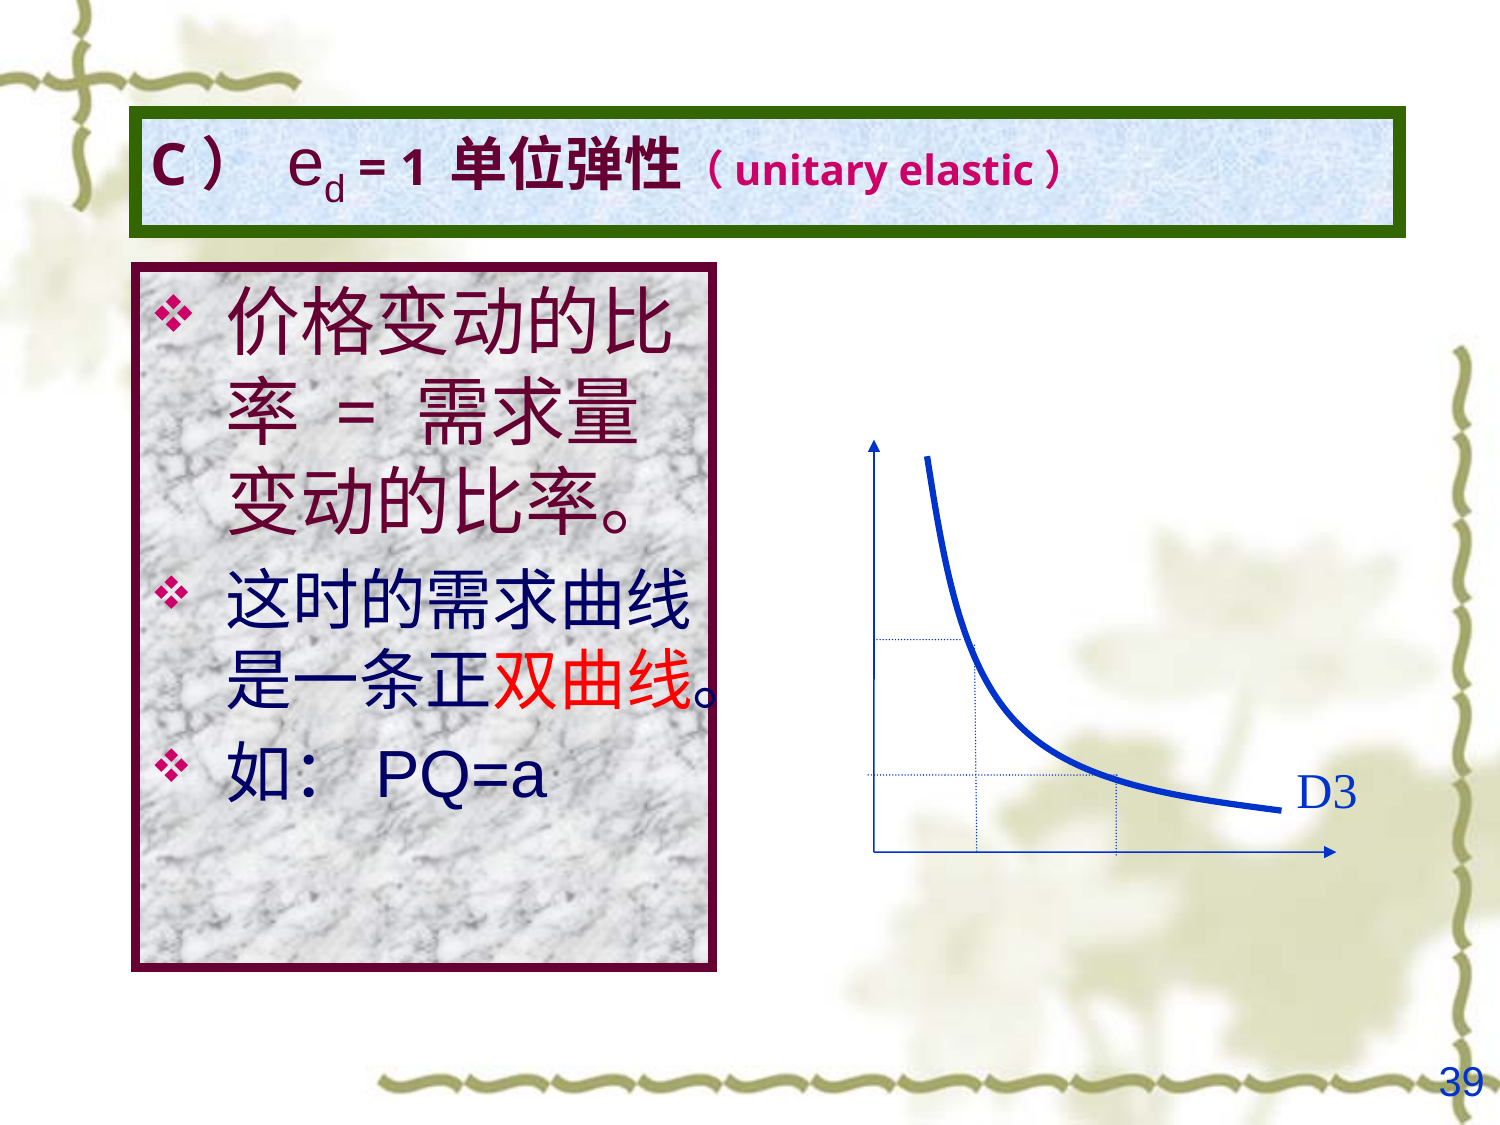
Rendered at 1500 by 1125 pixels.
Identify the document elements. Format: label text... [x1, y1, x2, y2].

picture [0, 0, 1500, 1125]
text_box [873, 845, 1337, 859]
title C） ed = 1 单位弹性（unitary elastic） [135, 112, 1400, 232]
slide_number 39 [1080, 1046, 1500, 1125]
text_box [927, 456, 1282, 811]
list 价格变动的比率 = 需求量变动的比率。 这时的需求曲线是一条正双曲线。 如：PQ=a [135, 267, 713, 968]
text_box D3 [1281, 751, 1373, 827]
text_box [867, 439, 881, 851]
